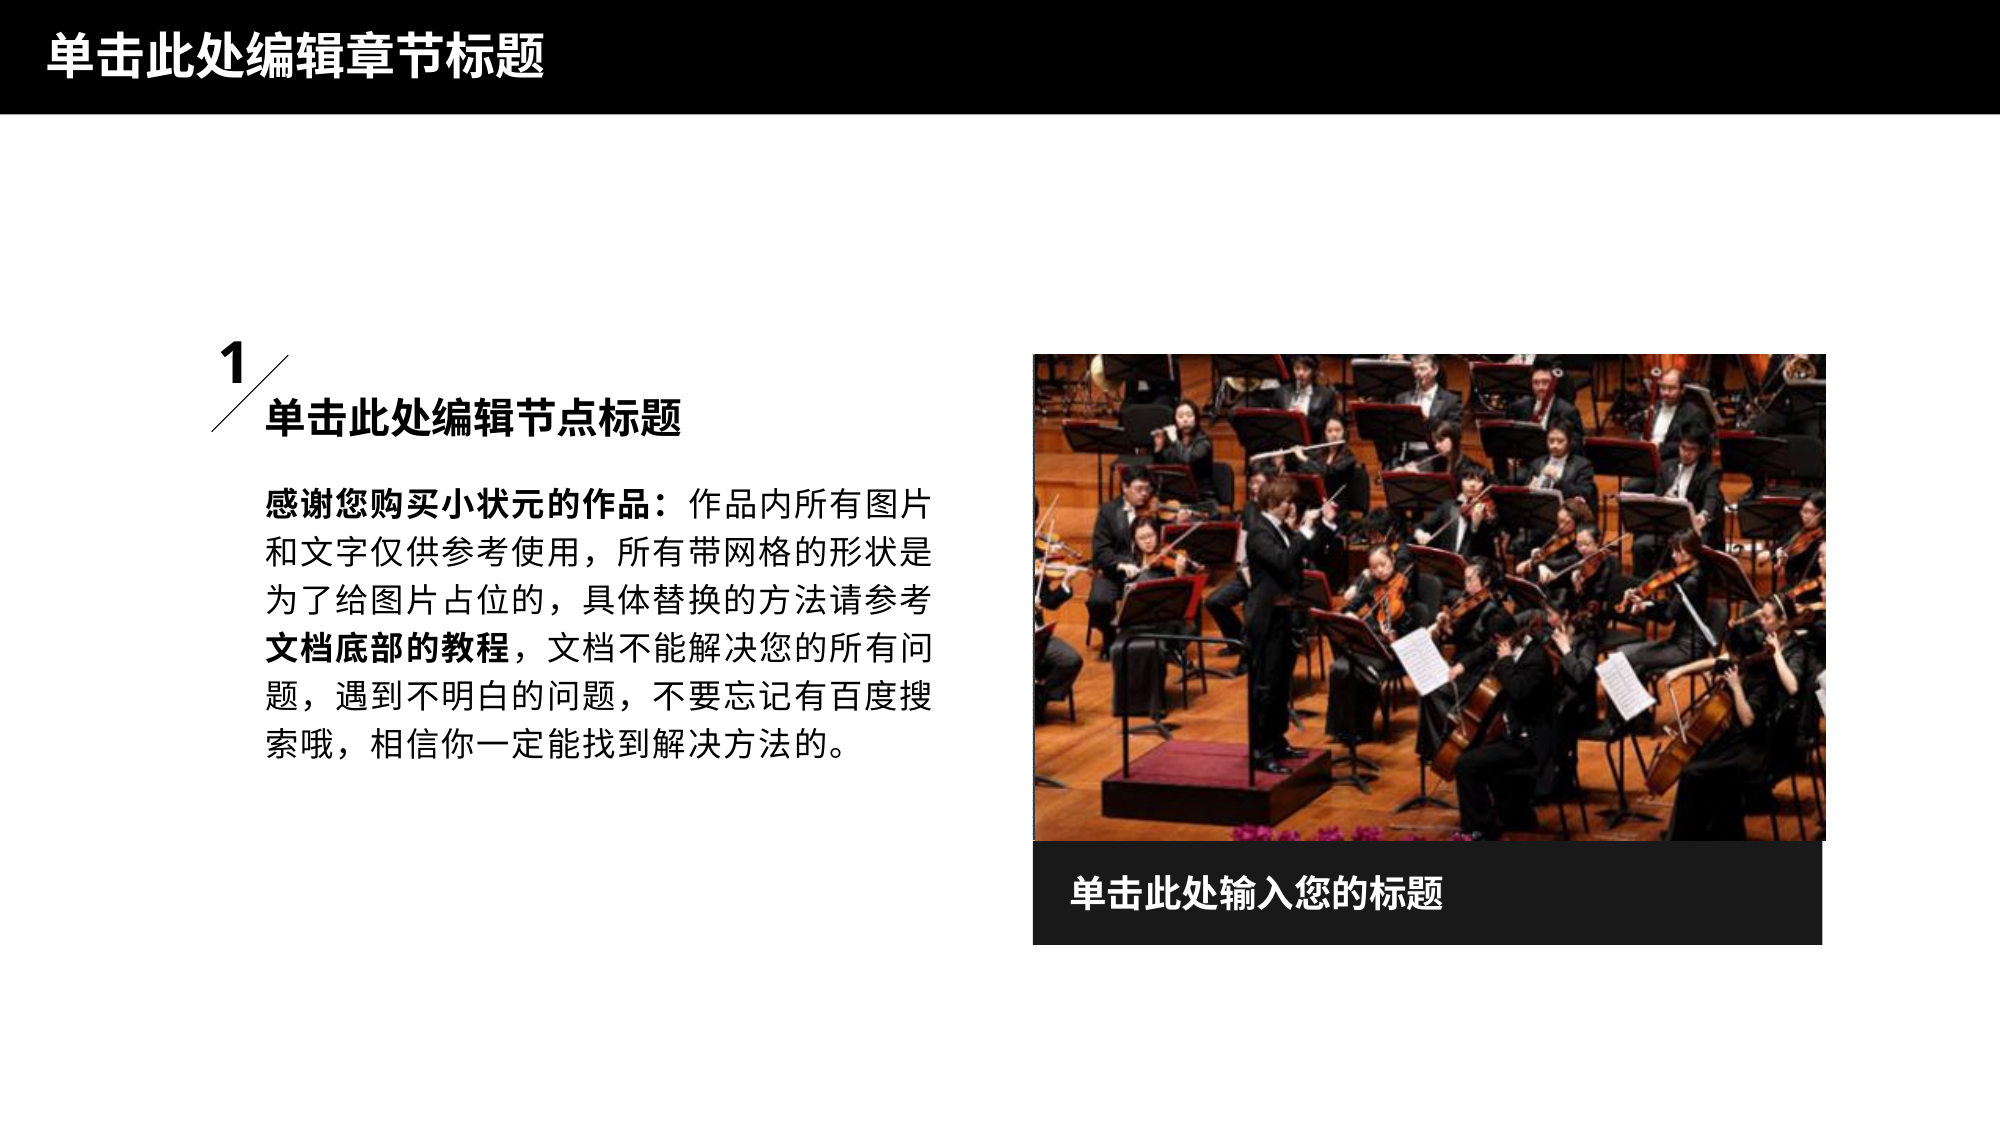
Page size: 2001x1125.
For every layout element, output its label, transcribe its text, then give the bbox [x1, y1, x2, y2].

text_box 单击此处编辑章节标题 [30, 17, 588, 93]
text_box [200, 317, 961, 775]
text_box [1032, 354, 1825, 946]
picture [1035, 354, 1826, 841]
